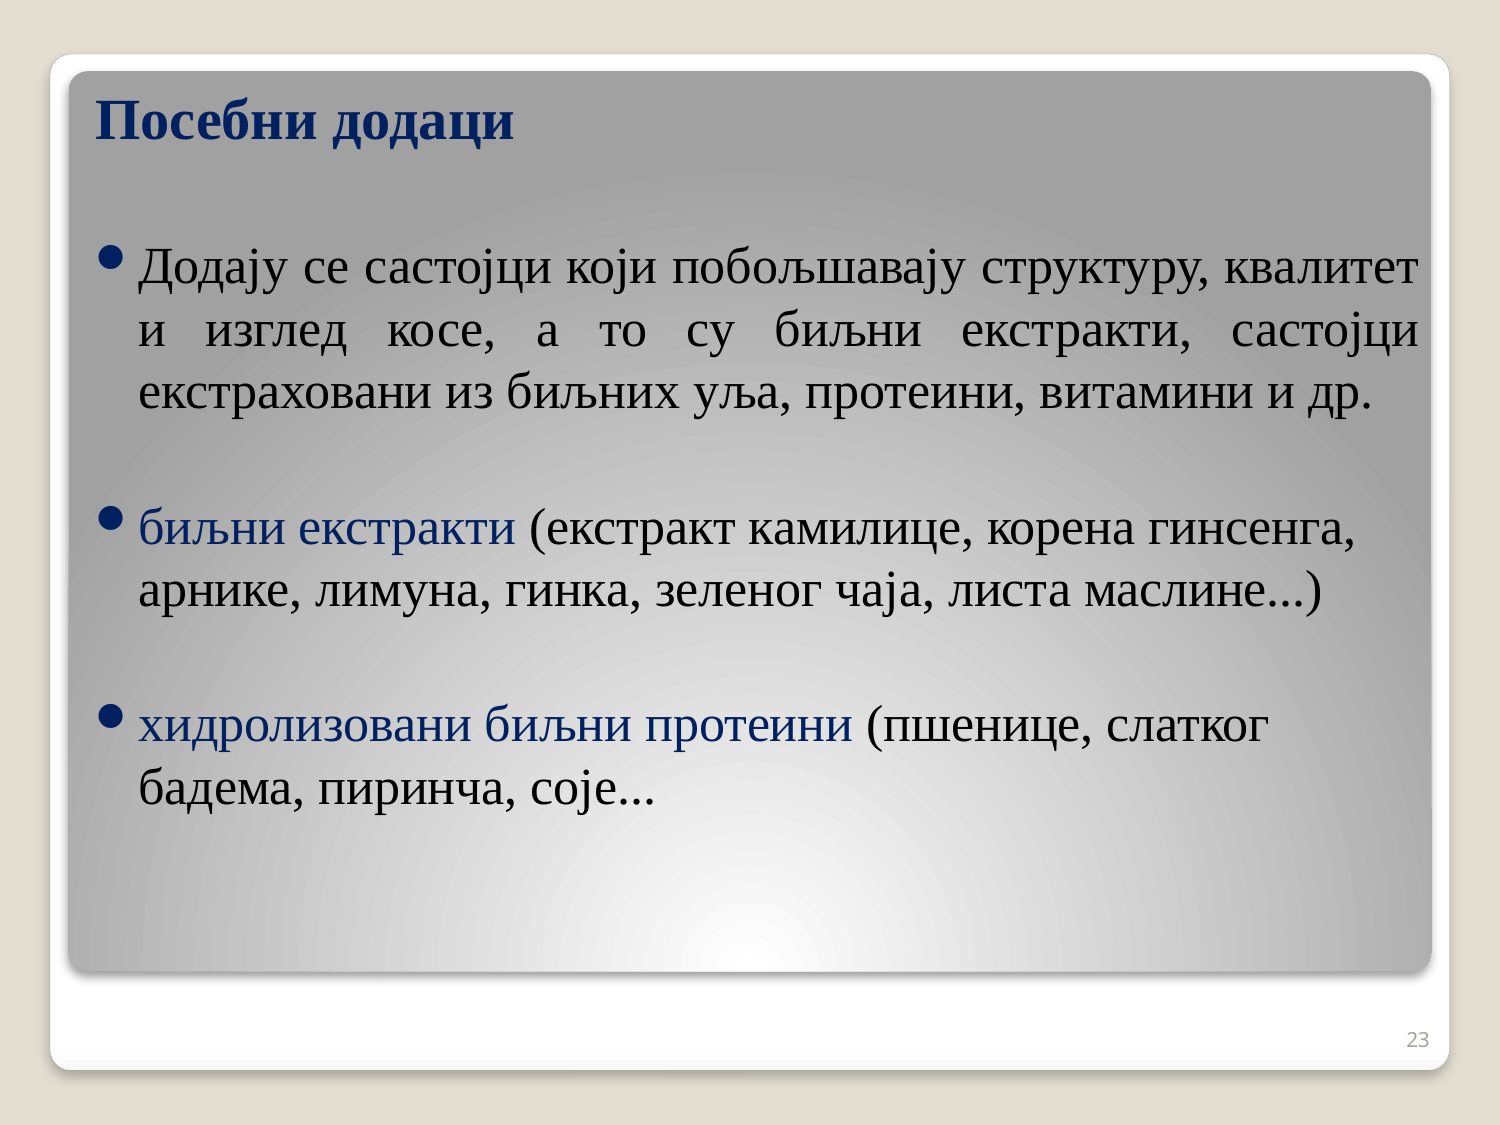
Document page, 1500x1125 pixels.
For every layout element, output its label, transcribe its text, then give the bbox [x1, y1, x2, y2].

list Посебни додаци Додају се састојци који побољшавају структуру, квалитет и изглед косе, а то су биљни екстракти, састојци екстраховани из биљних уља, протеини, витамини и др. биљни екстракти (екстракт камилице, корена гинсенга, арнике, лимуна, гинка, зеленог чаја, листа маслине...) хидролизовани биљни протеини (пшенице, слатког бадема, пиринча, соје... [64, 66, 1436, 1059]
slide_number 23 [1369, 1002, 1445, 1063]
